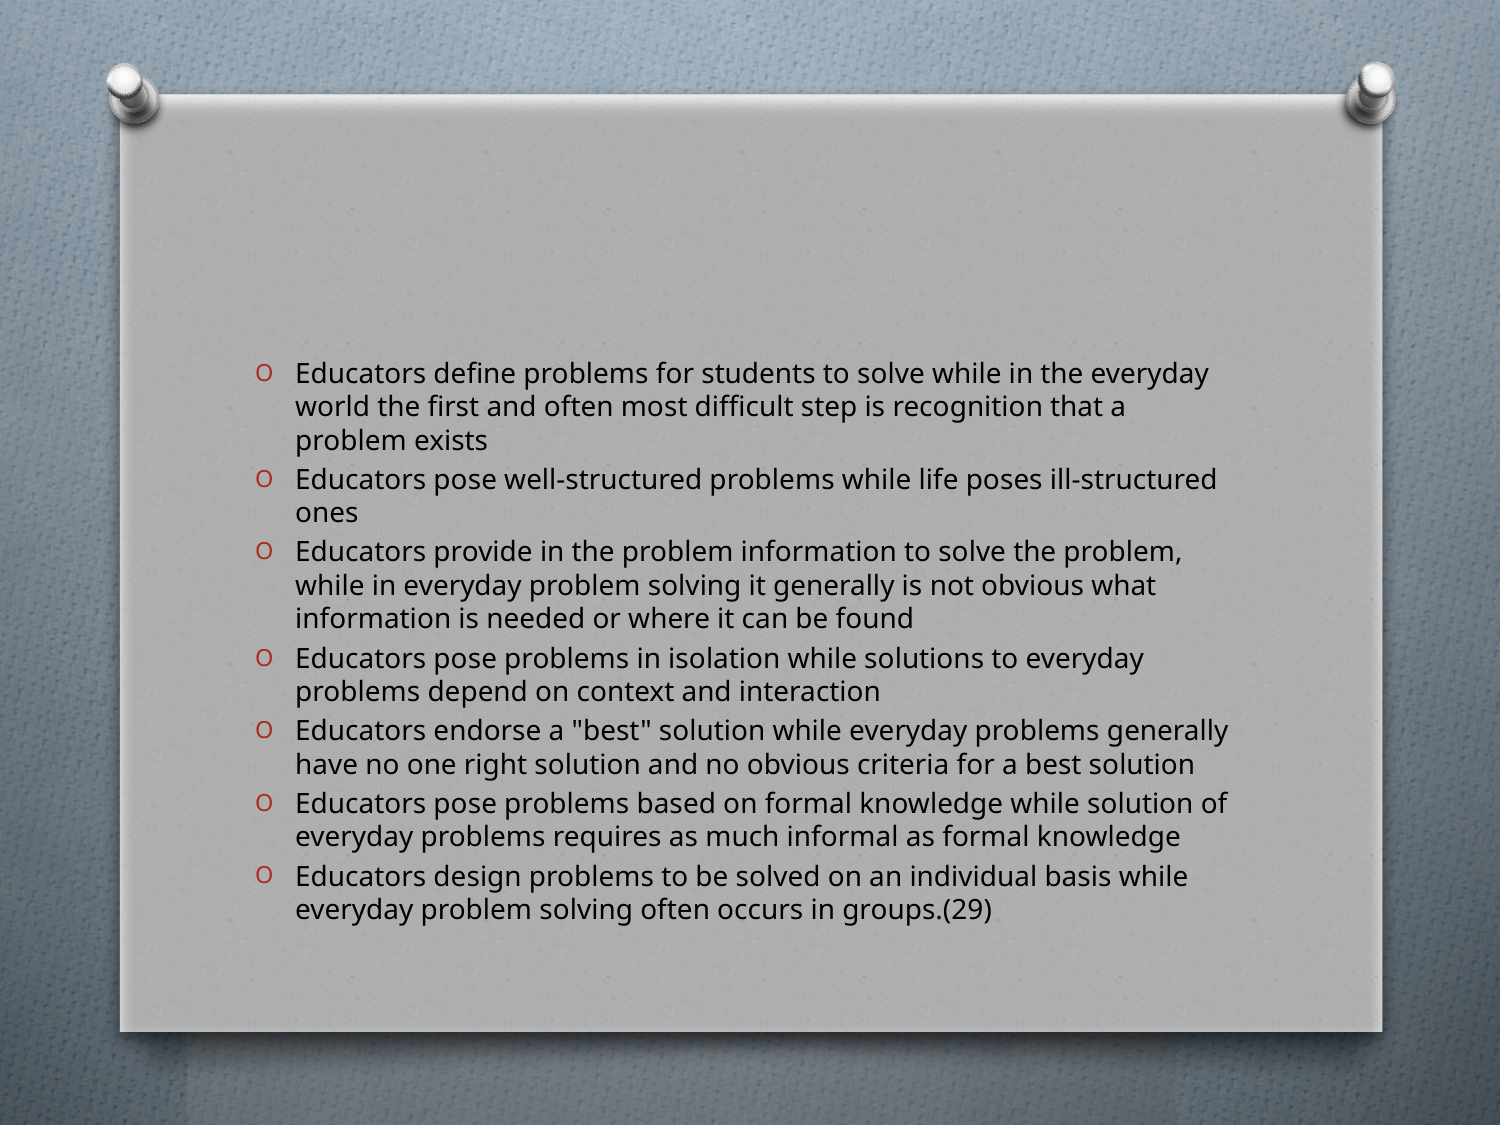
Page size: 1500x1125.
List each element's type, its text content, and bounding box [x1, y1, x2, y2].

picture [1317, 35, 1439, 156]
picture [75, 29, 198, 153]
list Educators define problems for students to solve while in the everyday world the first and often most difficult step is recognition that a problem exists Educators pose well-structured problems while life poses ill-structured ones Educators provide in the problem information to solve the problem, while in everyday problem solving it generally is not obvious what information is needed or where it can be found Educators pose problems in isolation while solutions to everyday problems depend on context and interaction Educators endorse a "best" solution while everyday problems generally have no one right solution and no obvious criteria for a best solution Educators pose problems based on formal knowledge while solution of everyday problems requires as much informal as formal knowledge Educators design problems to be solved on an individual basis while everyday problem solving often occurs in groups.(29) [240, 347, 1257, 939]
